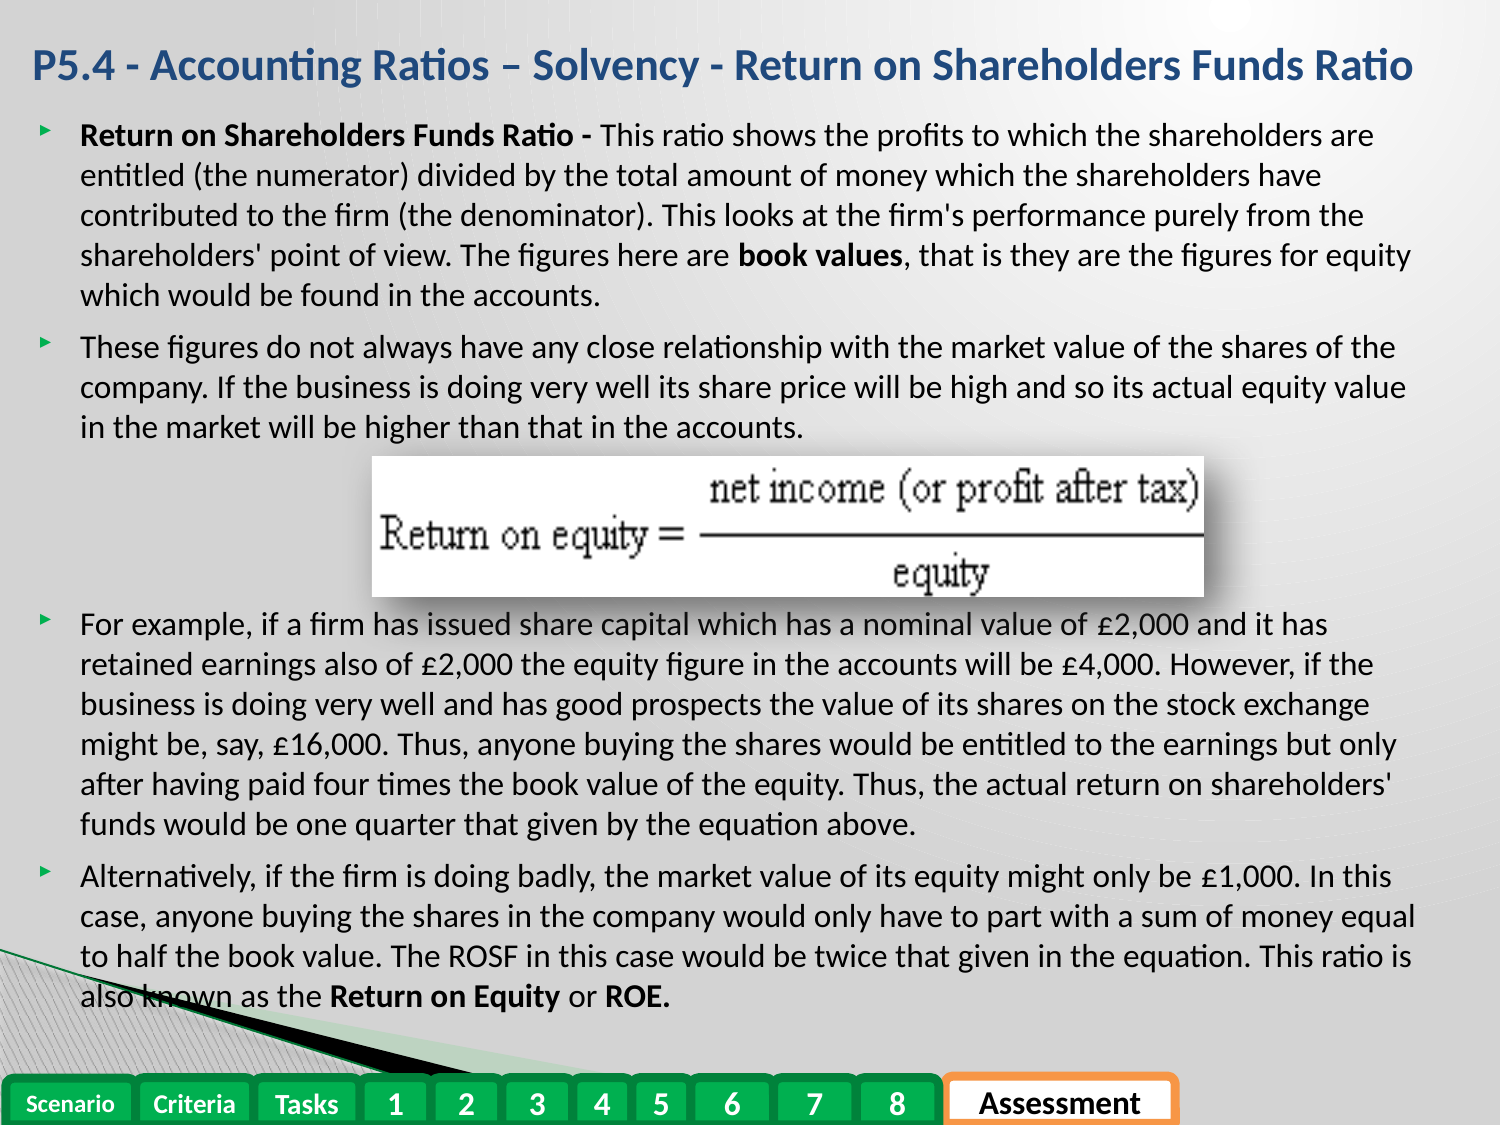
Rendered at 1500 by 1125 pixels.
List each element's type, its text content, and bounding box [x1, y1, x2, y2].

list Return on Shareholders Funds Ratio - This ratio shows the profits to which the shareholders are entitled (the numerator) divided by the total amount of money which the shareholders have contributed to the firm (the denominator). This looks at the firm's performance purely from the shareholders' point of view. The figures here are book values, that is they are the figures for equity which would be found in the accounts. These figures do not always have any close relationship with the market value of the shares of the company. If the business is doing very well its share price will be high and so its actual equity value in the market will be higher than that in the accounts. For example, if a firm has issued share capital which has a nominal value of £2,000 and it has retained earnings also of £2,000 the equity figure in the accounts will be £4,000. However, if the business is doing very well and has good prospects the value of its shares on the stock exchange might be, say, £16,000. Thus, anyone buying the shares would be entitled to the earnings but only after having paid four times the book value of the equity. Thus, the actual return on shareholders' funds would be one quarter that given by the equation above. Alternatively, if the firm is doing badly, the market value of its equity might only be £1,000. In this case, anyone buying the shares in the company would only have to part with a sum of money equal to half the book value. The ROSF in this case would be twice that given in the equation. This ratio is also known as the Return on Equity or ROE. [23, 105, 1442, 1024]
title P5.4 - Accounting Ratios – Solvency - Return on Shareholders Funds Ratio [17, 23, 1483, 102]
picture [371, 455, 1205, 598]
